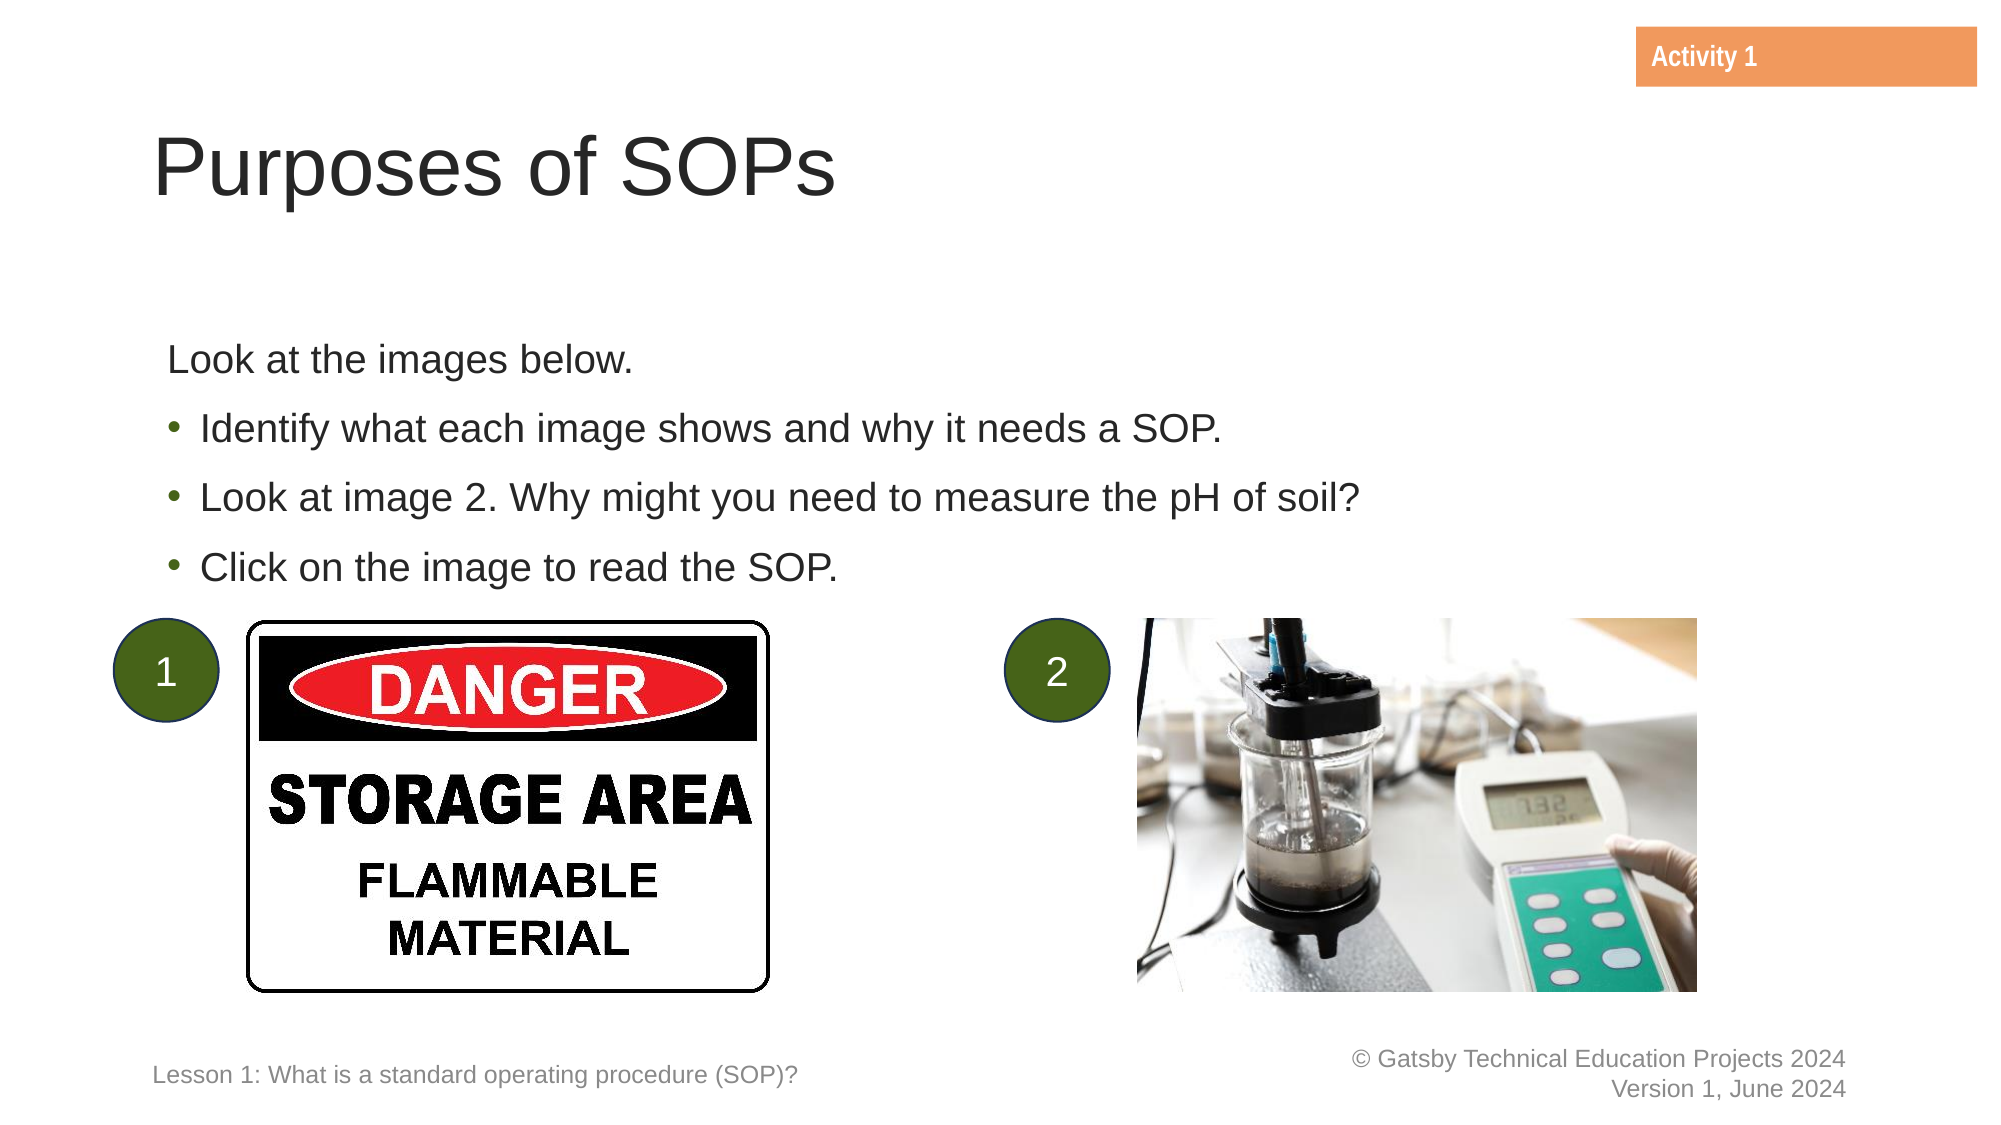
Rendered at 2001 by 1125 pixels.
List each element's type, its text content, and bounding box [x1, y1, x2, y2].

list Activity 1 [1636, 26, 1978, 87]
title Purposes of SOPs [137, 59, 1863, 278]
list Look at the images below. Identify what each image shows and why it needs a SOP. Look at image 2. Why might you need to measure the pH of soil? Click on the image to read the SOP. [137, 299, 1863, 621]
text_box 2 [1003, 617, 1111, 723]
list Lesson 1: What is a standard operating procedure (SOP)? [137, 1042, 829, 1103]
text_box 1 [112, 617, 220, 723]
picture [246, 620, 770, 993]
picture [1137, 618, 1697, 992]
